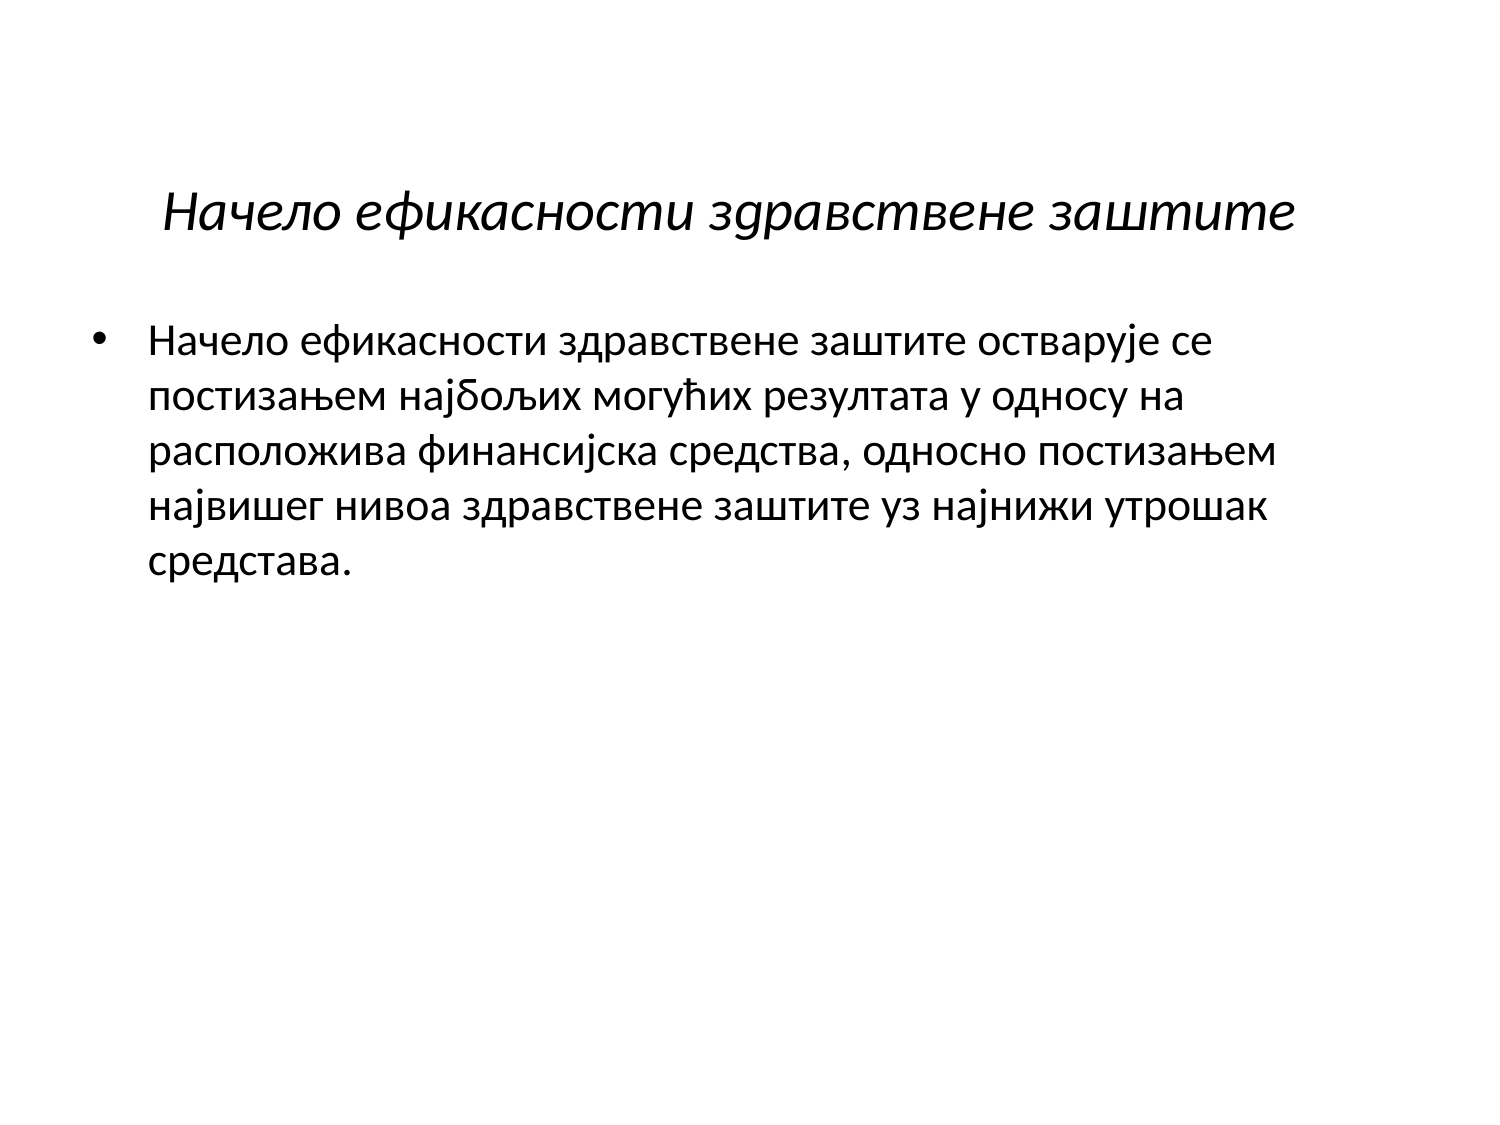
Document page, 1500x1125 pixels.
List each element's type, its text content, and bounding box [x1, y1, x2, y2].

list Начело ефикасности здравствене заштите остварује се постизањем најбољих могућих резултата у односу на расположива финансијска средства, односно постизањем највишег нивоа здравствене заштите уз најнижи утрошак средстава. [76, 302, 1427, 1046]
title Начело ефикасности здравствене заштите [135, 113, 1324, 302]
